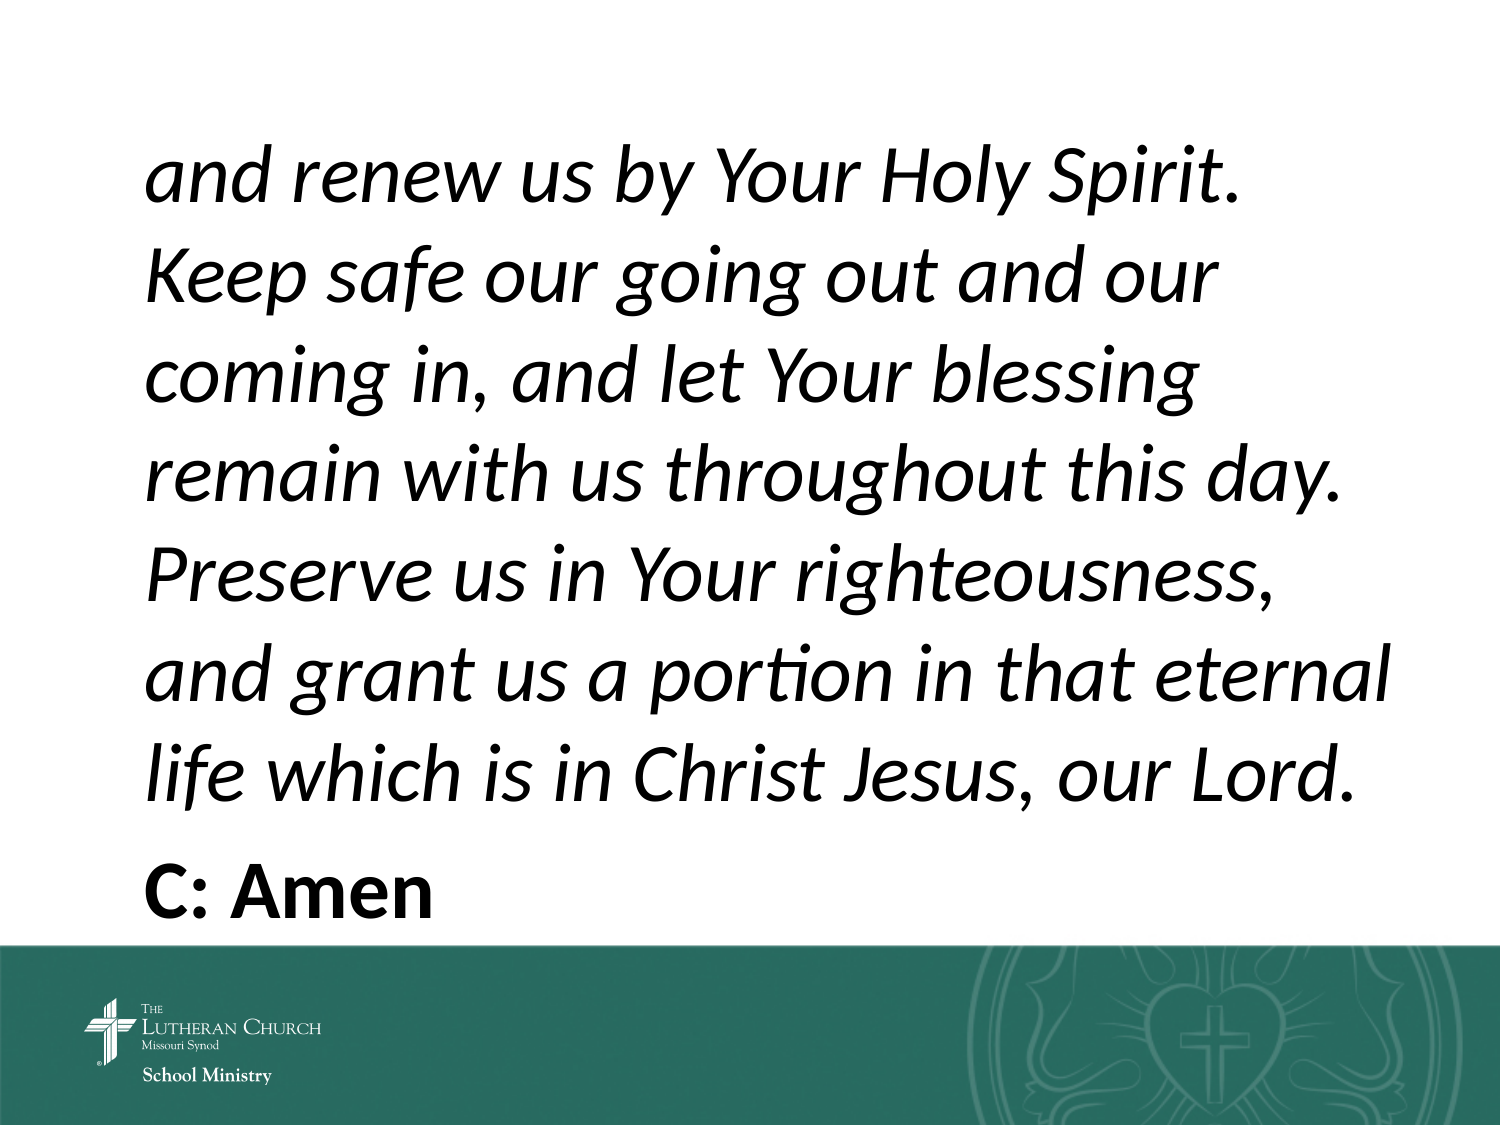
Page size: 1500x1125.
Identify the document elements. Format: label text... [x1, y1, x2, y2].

list and renew us by Your Holy Spirit. Keep safe our going out and our coming in, and let Your blessing remain with us throughout this day. Preserve us in Your righteousness, and grant us a portion in that eternal life which is in Christ Jesus, our Lord. C: Amen [73, 111, 1428, 975]
picture [0, 0, 1500, 1125]
